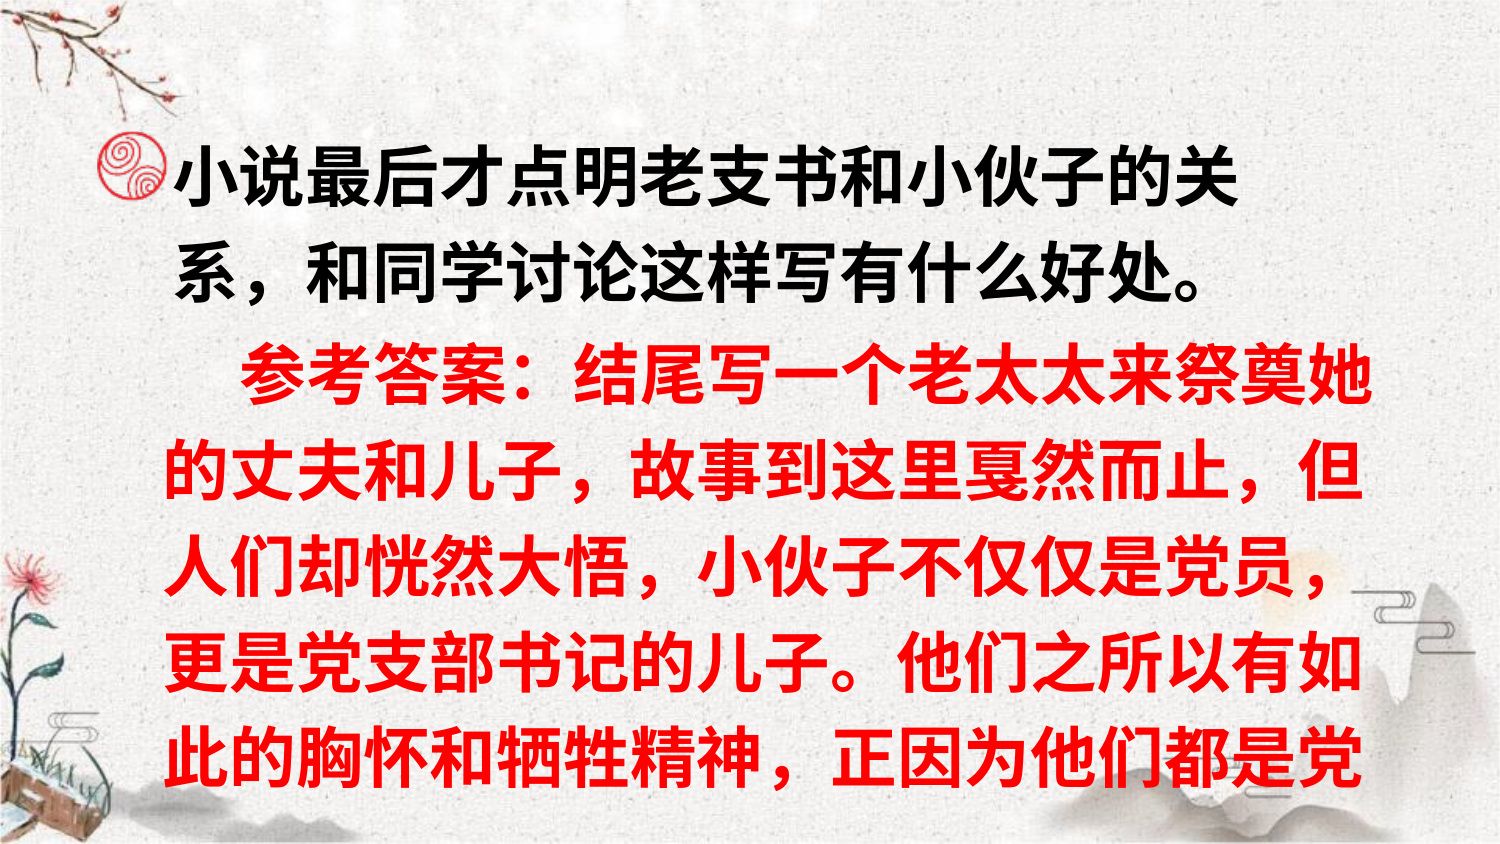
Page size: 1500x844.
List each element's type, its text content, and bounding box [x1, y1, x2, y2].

picture [0, 0, 1500, 844]
text_box 小说最后才点明老支书和小伙子的关系，和同学讨论这样写有什么好处。 [157, 111, 1367, 309]
text_box 参考答案：结尾写一个老太太来祭奠她的丈夫和儿子，故事到这里戛然而止，但人们却恍然大悟，小伙子不仅仅是党员，更是党支部书记的儿子。他们之所以有如此的胸怀和牺牲精神，正因为他们都是党 [148, 309, 1400, 804]
